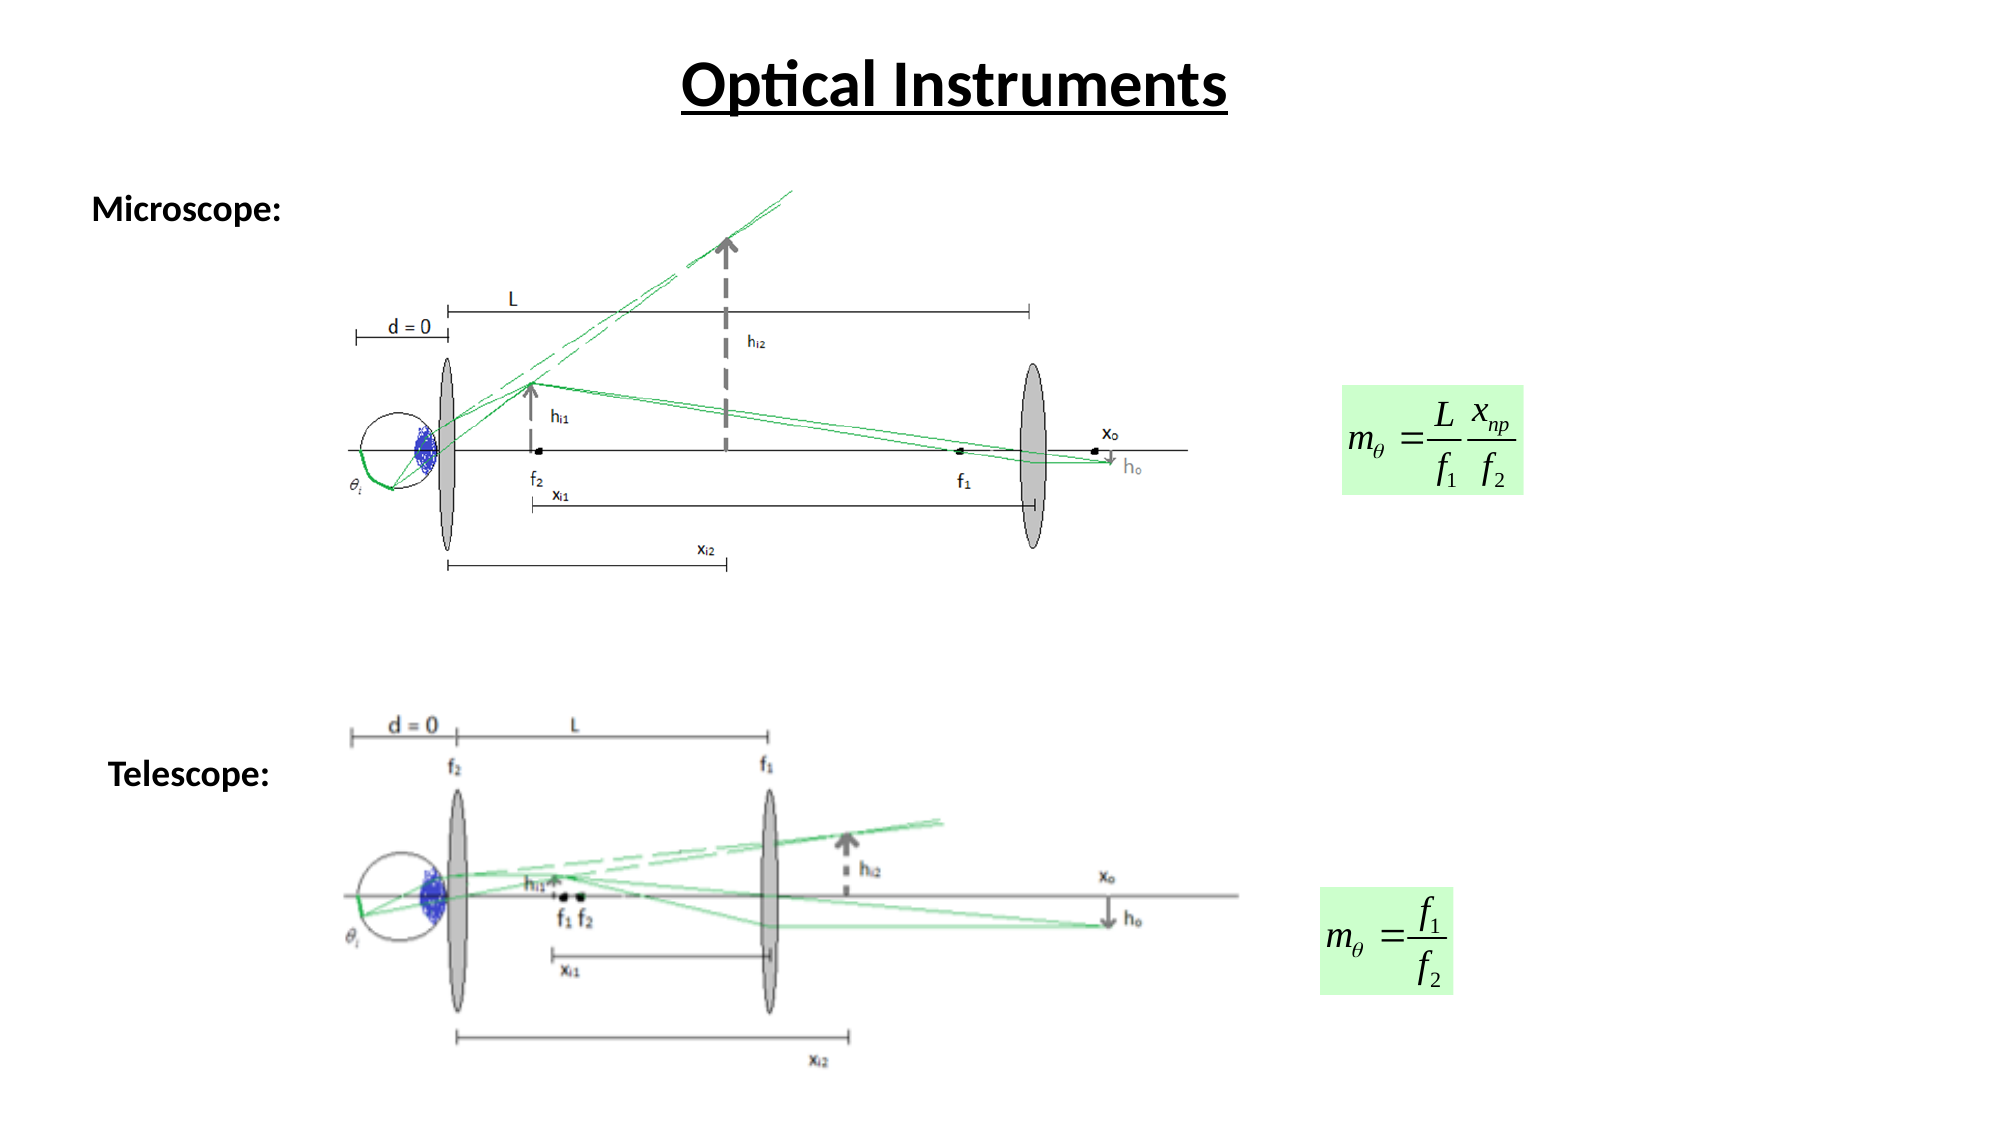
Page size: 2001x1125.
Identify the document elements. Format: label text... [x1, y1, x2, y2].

picture [339, 175, 1195, 595]
text_box Telescope: [93, 741, 314, 802]
picture [314, 684, 1252, 1091]
text_box Optical Instruments [666, 32, 1272, 127]
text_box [1341, 384, 1524, 496]
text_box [1319, 887, 1454, 995]
text_box Microscope: [76, 176, 299, 237]
